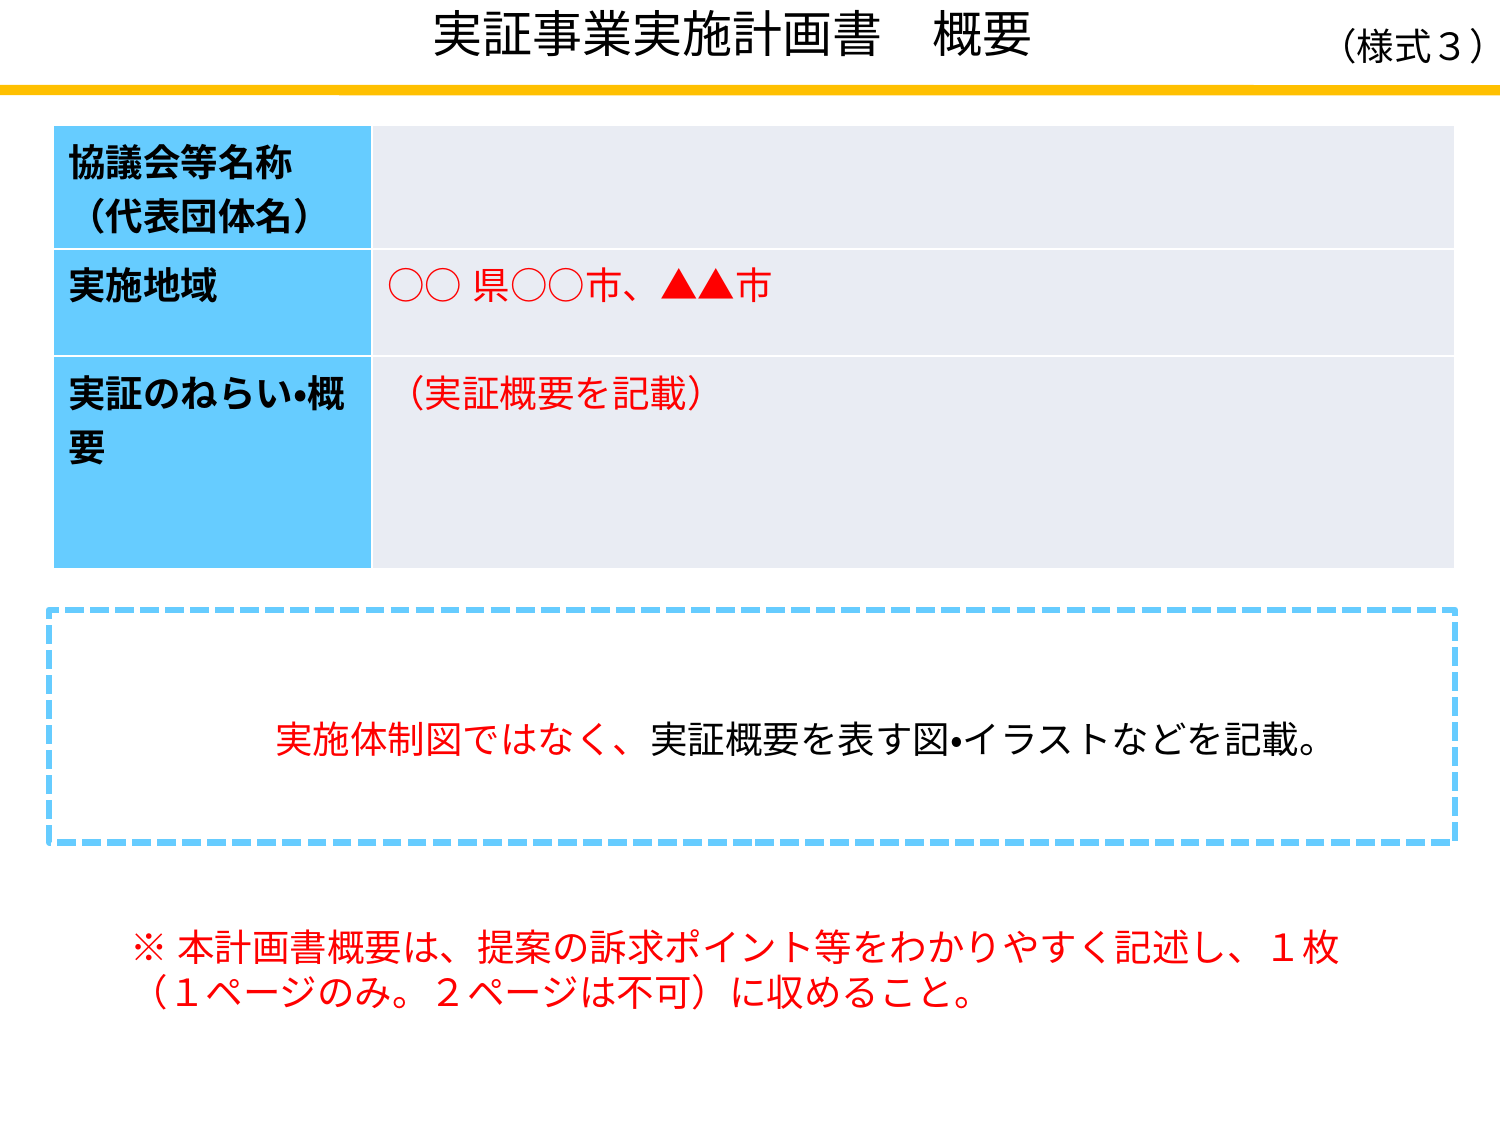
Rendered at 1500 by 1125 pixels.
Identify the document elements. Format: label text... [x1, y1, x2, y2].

text_box 実証事業実施計画書 概要 [147, 0, 1317, 72]
table_cell （実証概要を記載） [373, 357, 1454, 568]
text_box [47, 608, 1457, 845]
table_header [373, 126, 1454, 248]
table_cell 実施地域 [54, 250, 371, 355]
table_header 協議会等名称 （代表団体名） [54, 126, 371, 248]
table_cell ○○県○○市、▲▲市 [373, 250, 1454, 355]
text_box ※本計画書概要は、提案の訴求ポイント等をわかりやすく記述し、１枚（１ページのみ。２ページは不可）に収めること。 [115, 916, 1388, 1022]
text_box 実施体制図ではなく、実証概要を表す図・イラストなどを記載。 [260, 708, 1352, 769]
text_box （様式３） [1304, 16, 1500, 76]
table_cell 実証のねらい・概要 [54, 357, 371, 568]
